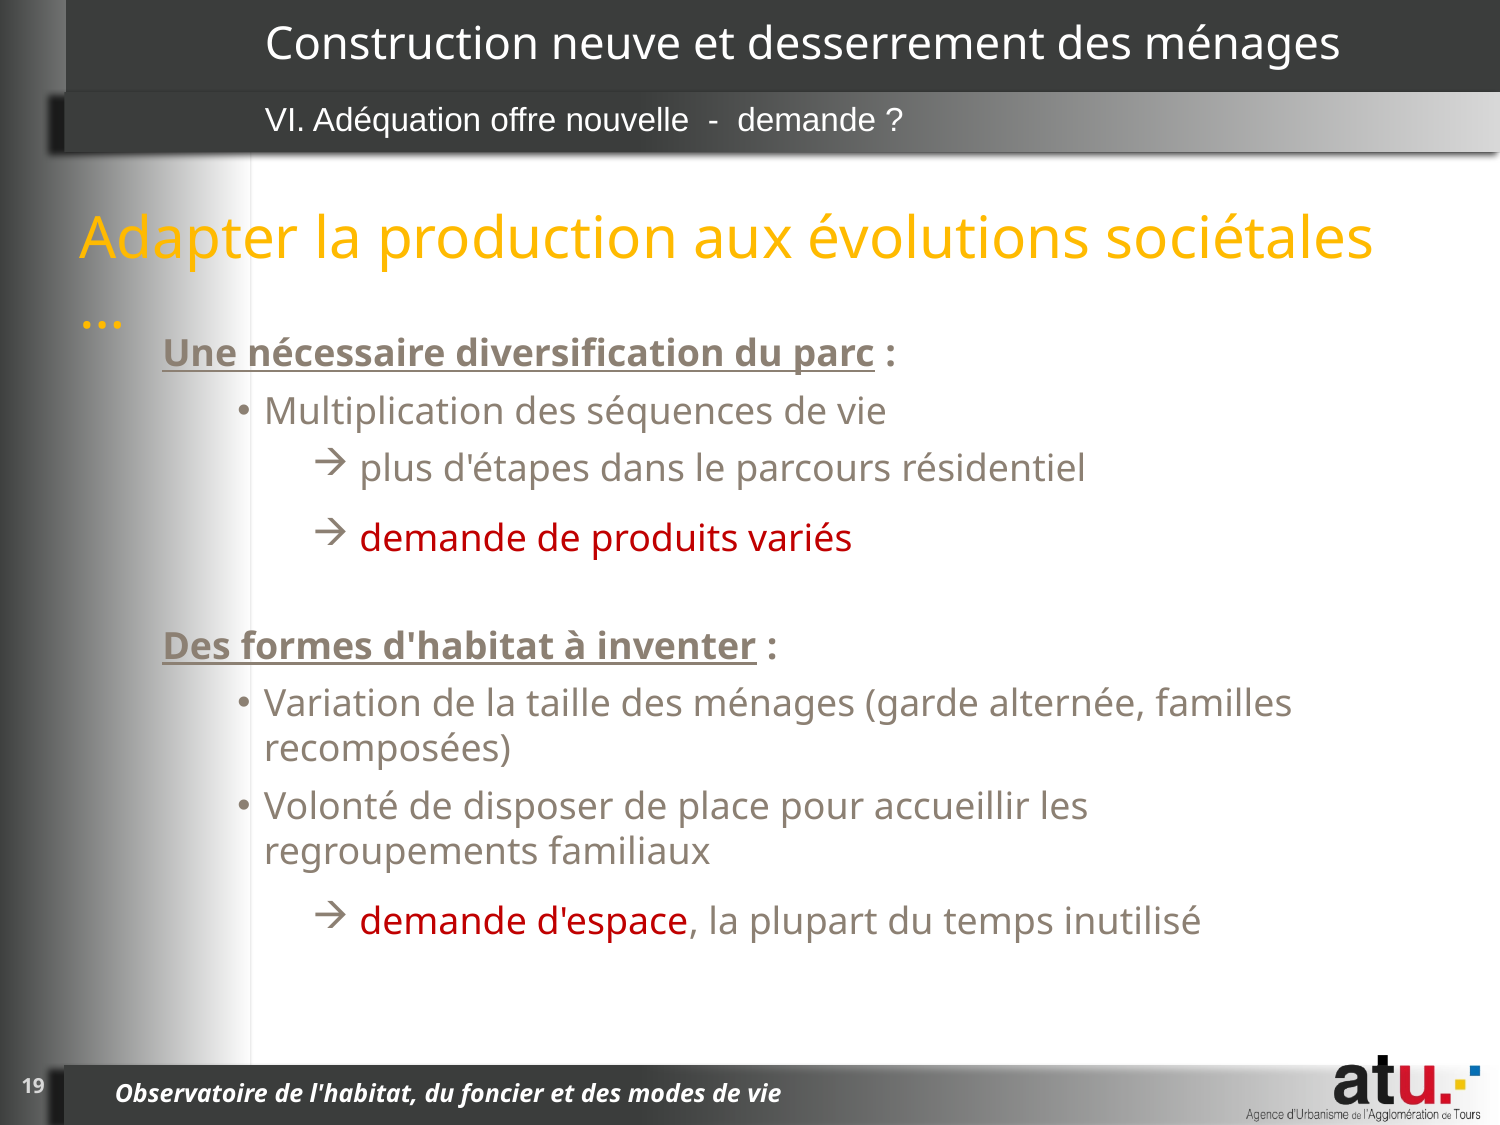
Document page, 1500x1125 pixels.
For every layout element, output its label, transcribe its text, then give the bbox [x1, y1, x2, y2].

text_box Adapter la production aux évolutions sociétales … [64, 193, 1447, 348]
subtitle VI. Adéquation offre nouvelle - demande ? [249, 90, 1247, 150]
text_box Une nécessaire diversification du parc : Multiplication des séquences de vie plus d'étapes dans le parcours résidentiel demande de produits variés Des formes d'habitat à inventer : Variation de la taille des ménages (garde alternée, familles recomposées) Volonté de disposer de place pour accueillir les regroupements familiaux demande d'espace, la plupart du temps inutilisé [147, 321, 1317, 950]
text_box Observatoire de l'habitat, du foncier et des modes de vie [76, 1070, 821, 1114]
picture [1246, 1042, 1500, 1124]
text_box 19 [0, 1065, 67, 1125]
title Construction neuve et desserrement des ménages [249, 0, 1447, 83]
